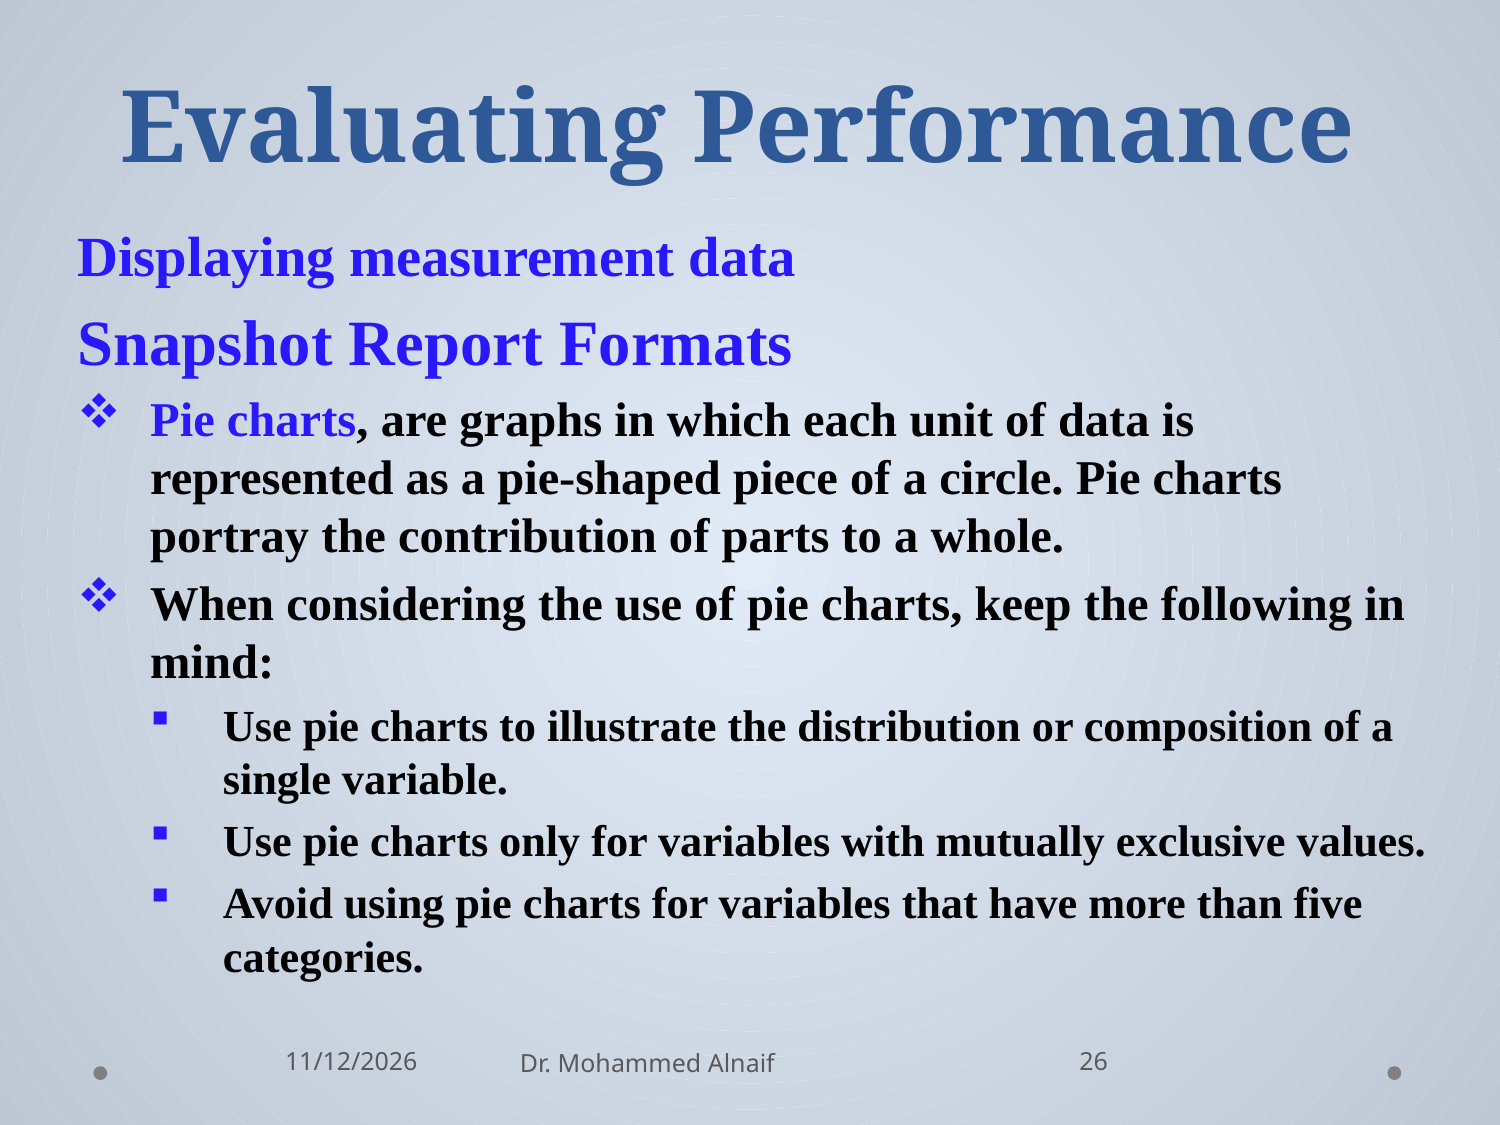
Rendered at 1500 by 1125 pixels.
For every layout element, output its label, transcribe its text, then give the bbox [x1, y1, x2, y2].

footer Dr. Mohammed Alnaif [512, 1025, 988, 1100]
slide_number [75, 1025, 425, 1100]
slide_number 26 [1074, 1025, 1425, 1100]
subtitle Displaying measurement data Snapshot Report Formats Pie charts, are graphs in which each unit of data is represented as a pie-shaped piece of a circle. Pie charts portray the contribution of parts to a whole. When considering the use of pie charts, keep the following in mind: Use pie charts to illustrate the distribution or composition of a single variable. Use pie charts only for variables with mutually exclusive values. Avoid using pie charts for variables that have more than five categories. [62, 212, 1450, 1025]
title Evaluating Performance [99, 24, 1376, 191]
